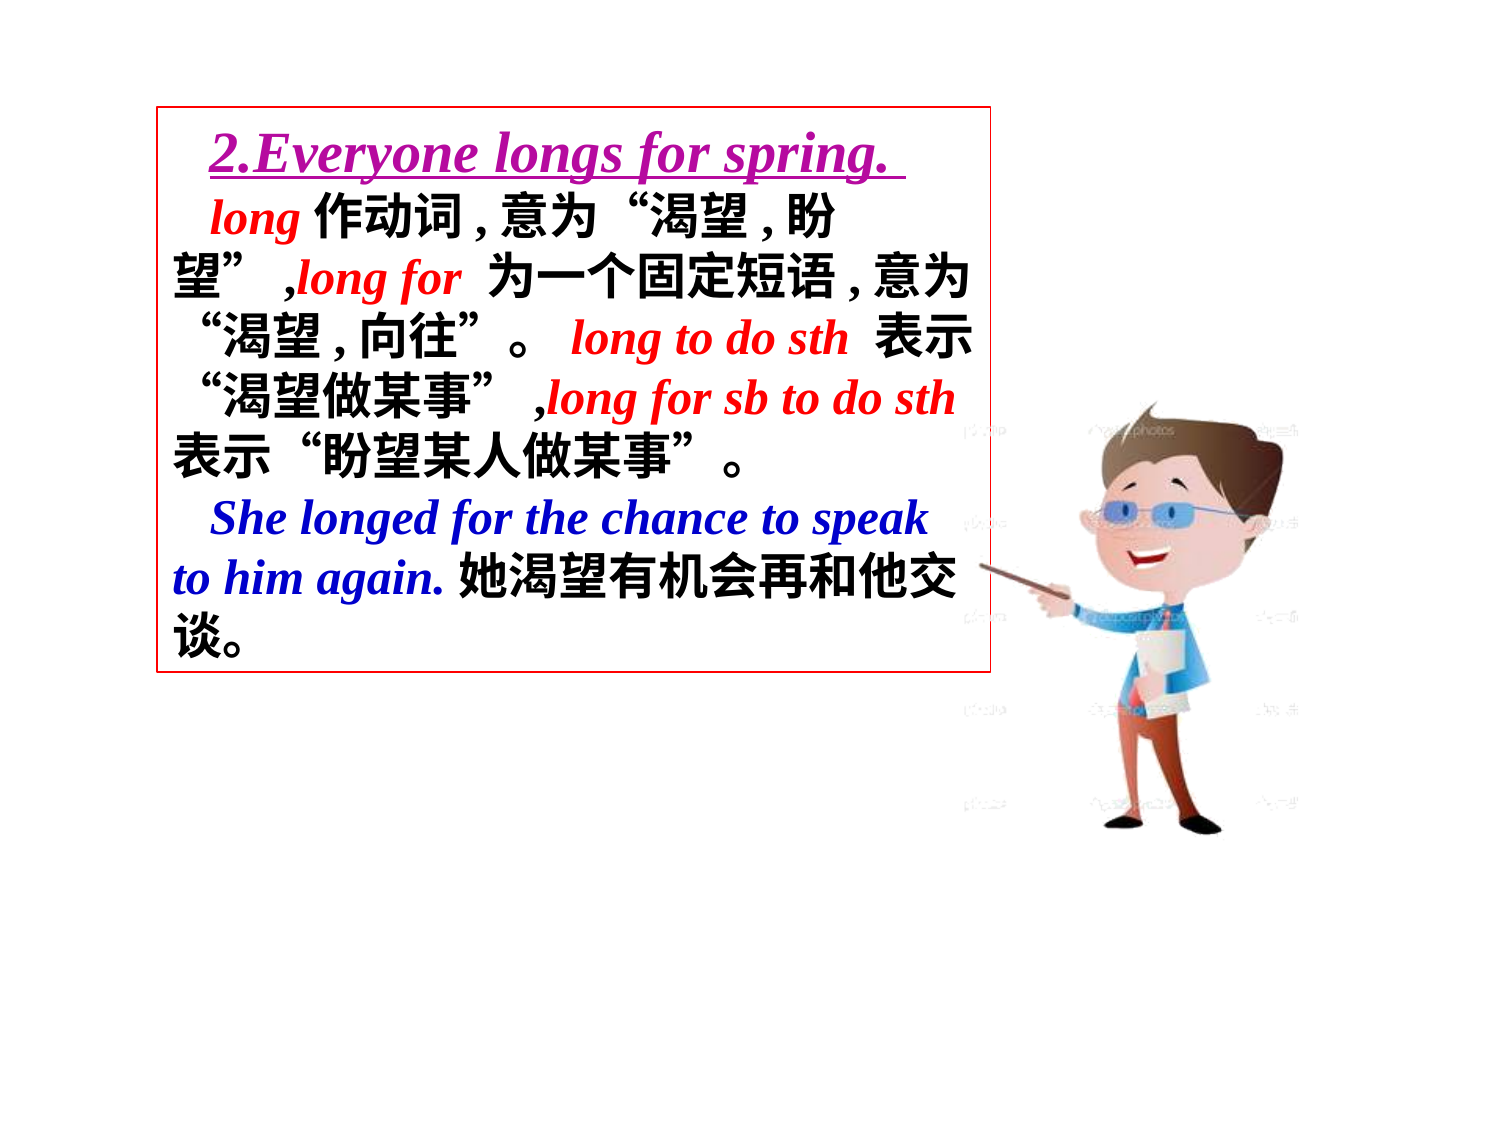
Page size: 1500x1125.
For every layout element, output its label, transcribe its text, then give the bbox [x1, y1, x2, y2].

text_box 2.Everyone longs for spring. long作动词,意为“渴望,盼望”,long for 为一个固定短语,意为“渴望,向往”。long to do sth 表示“渴望做某事”,long for sb to do sth 表示“盼望某人做某事”。 She longed for the chance to speak to him again.她渴望有机会再和他交谈。 [157, 107, 991, 672]
picture [963, 377, 1301, 858]
